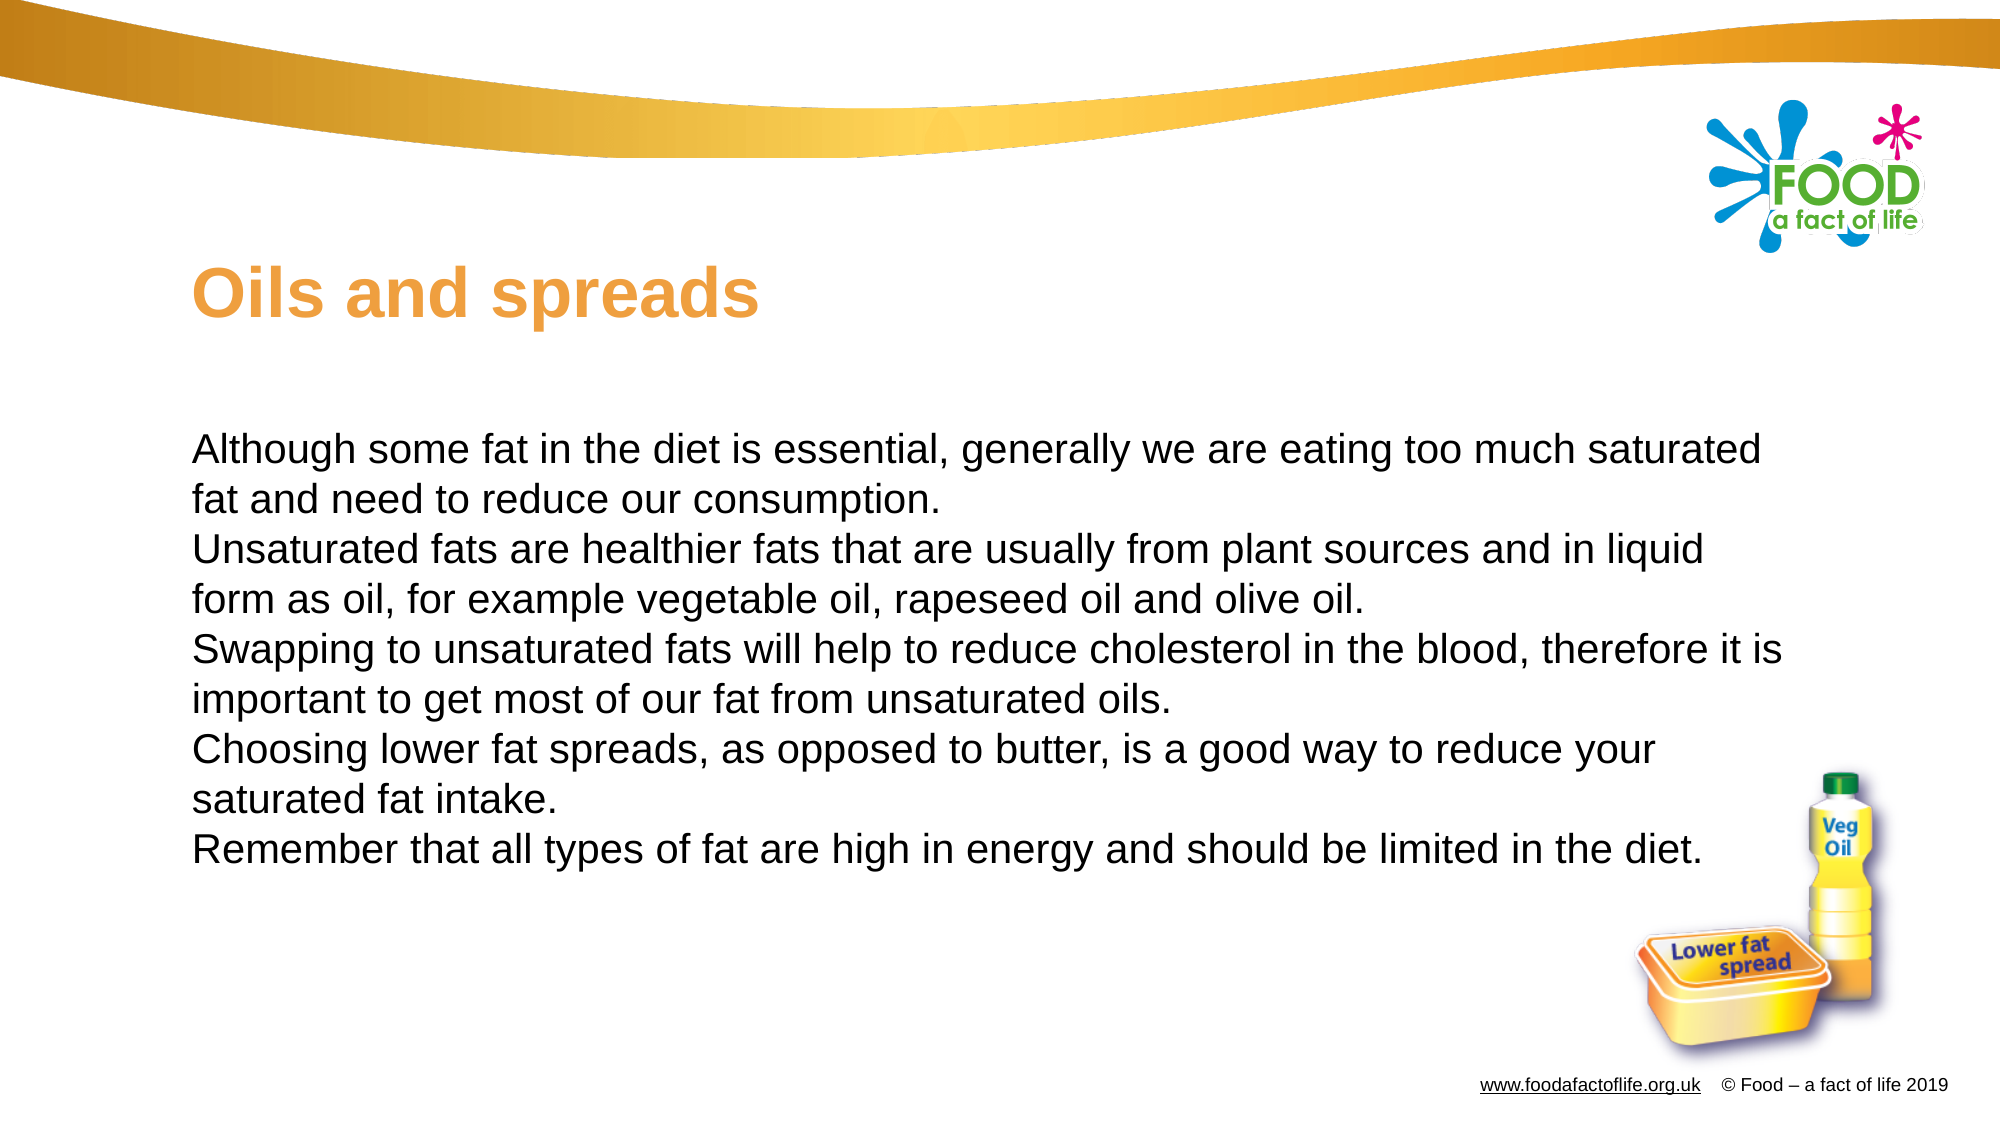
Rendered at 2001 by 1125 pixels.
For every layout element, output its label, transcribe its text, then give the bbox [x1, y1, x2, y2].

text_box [1597, 760, 1912, 1125]
picture [0, 0, 2000, 1125]
title Oils and spreads [191, 256, 1787, 375]
picture [1591, 1082, 1597, 1090]
subtitle Although some fat in the diet is essential, generally we are eating too much saturated fat and need to reduce our consumption. Unsaturated fats are healthier fats that are usually from plant sources and in liquid form as oil, for example vegetable oil, rapeseed oil and olive oil. Swapping to unsaturated fats will help to reduce cholesterol in the blood, therefore it is important to get most of our fat from unsaturated oils. Choosing lower fat spreads, as opposed to butter, is a good way to reduce your saturated fat intake. Remember that all types of fat are high in energy and should be limited in the diet. [191, 421, 1787, 1037]
